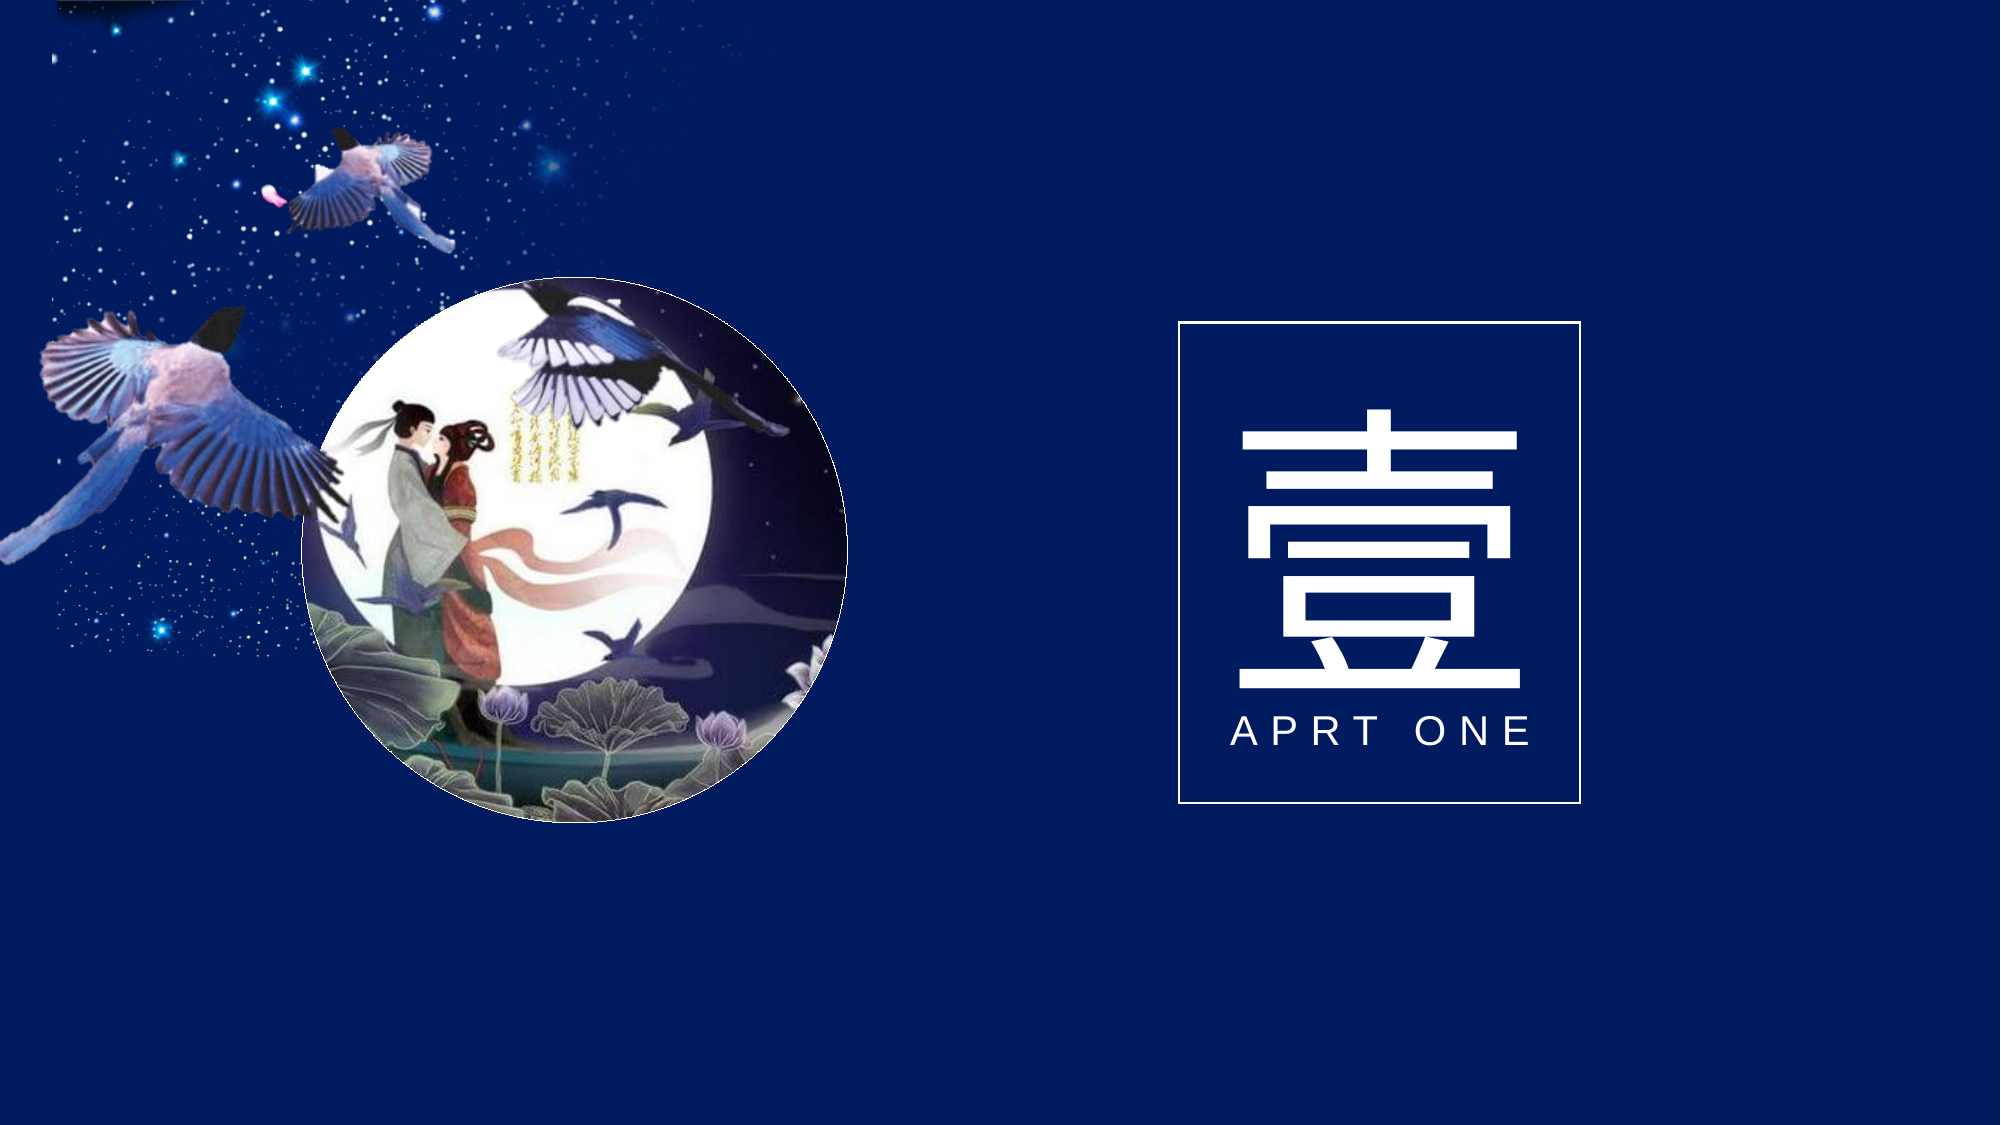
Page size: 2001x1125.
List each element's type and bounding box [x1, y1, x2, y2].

picture [0, 0, 1523, 1125]
text_box [301, 277, 1699, 823]
